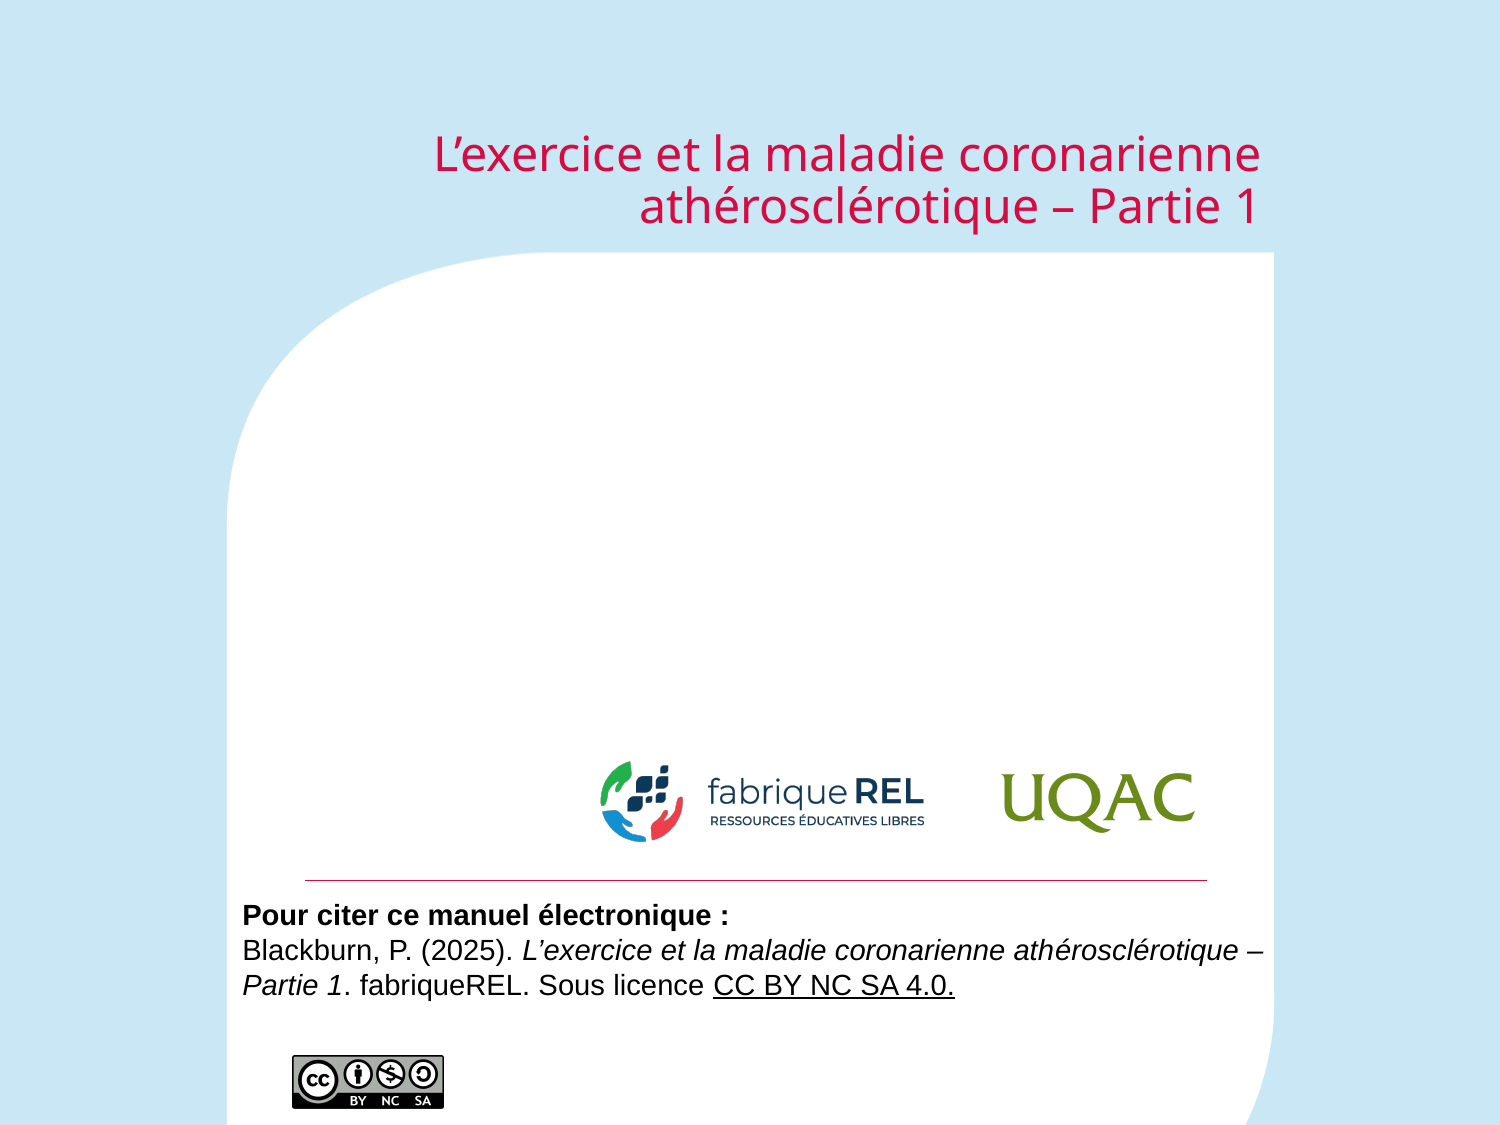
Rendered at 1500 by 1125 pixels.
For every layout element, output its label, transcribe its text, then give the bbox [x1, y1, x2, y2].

picture [0, 0, 1500, 1125]
text_box Pour citer ce manuel électronique : Blackburn, P. (2025). L’exercice et la maladie coronarienne athérosclérotique – Partie 1. fabriqueREL. Sous licence CC BY NC SA 4.0. [227, 889, 1294, 1009]
title L’exercice et la maladie coronarienne athérosclérotique – Partie 1 [413, 122, 1278, 243]
